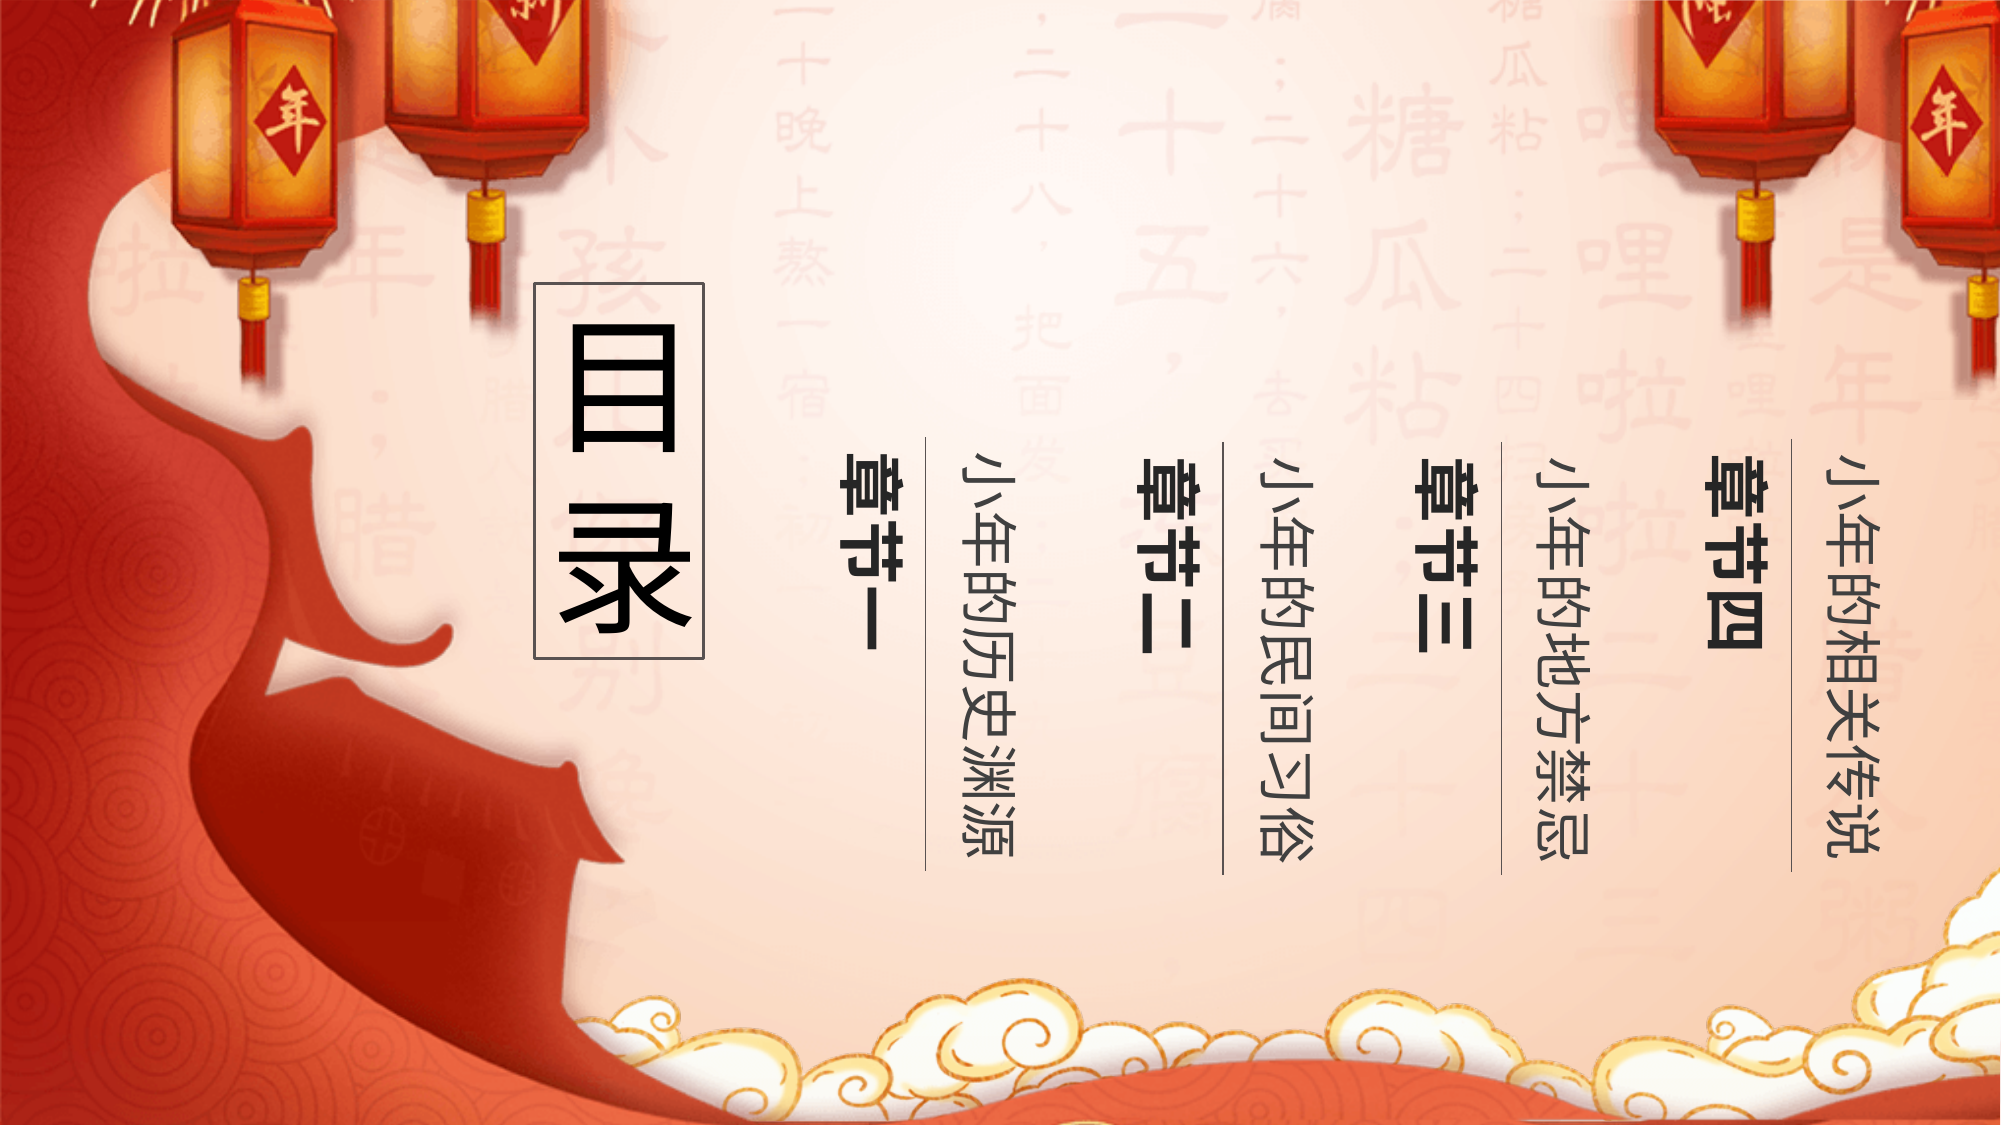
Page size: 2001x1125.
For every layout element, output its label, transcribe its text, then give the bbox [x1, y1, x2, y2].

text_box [1674, 438, 1897, 1016]
text_box 目录 [534, 283, 704, 659]
picture [0, 0, 2001, 1125]
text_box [1384, 441, 1607, 1016]
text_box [809, 437, 1034, 1050]
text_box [1106, 441, 1331, 951]
